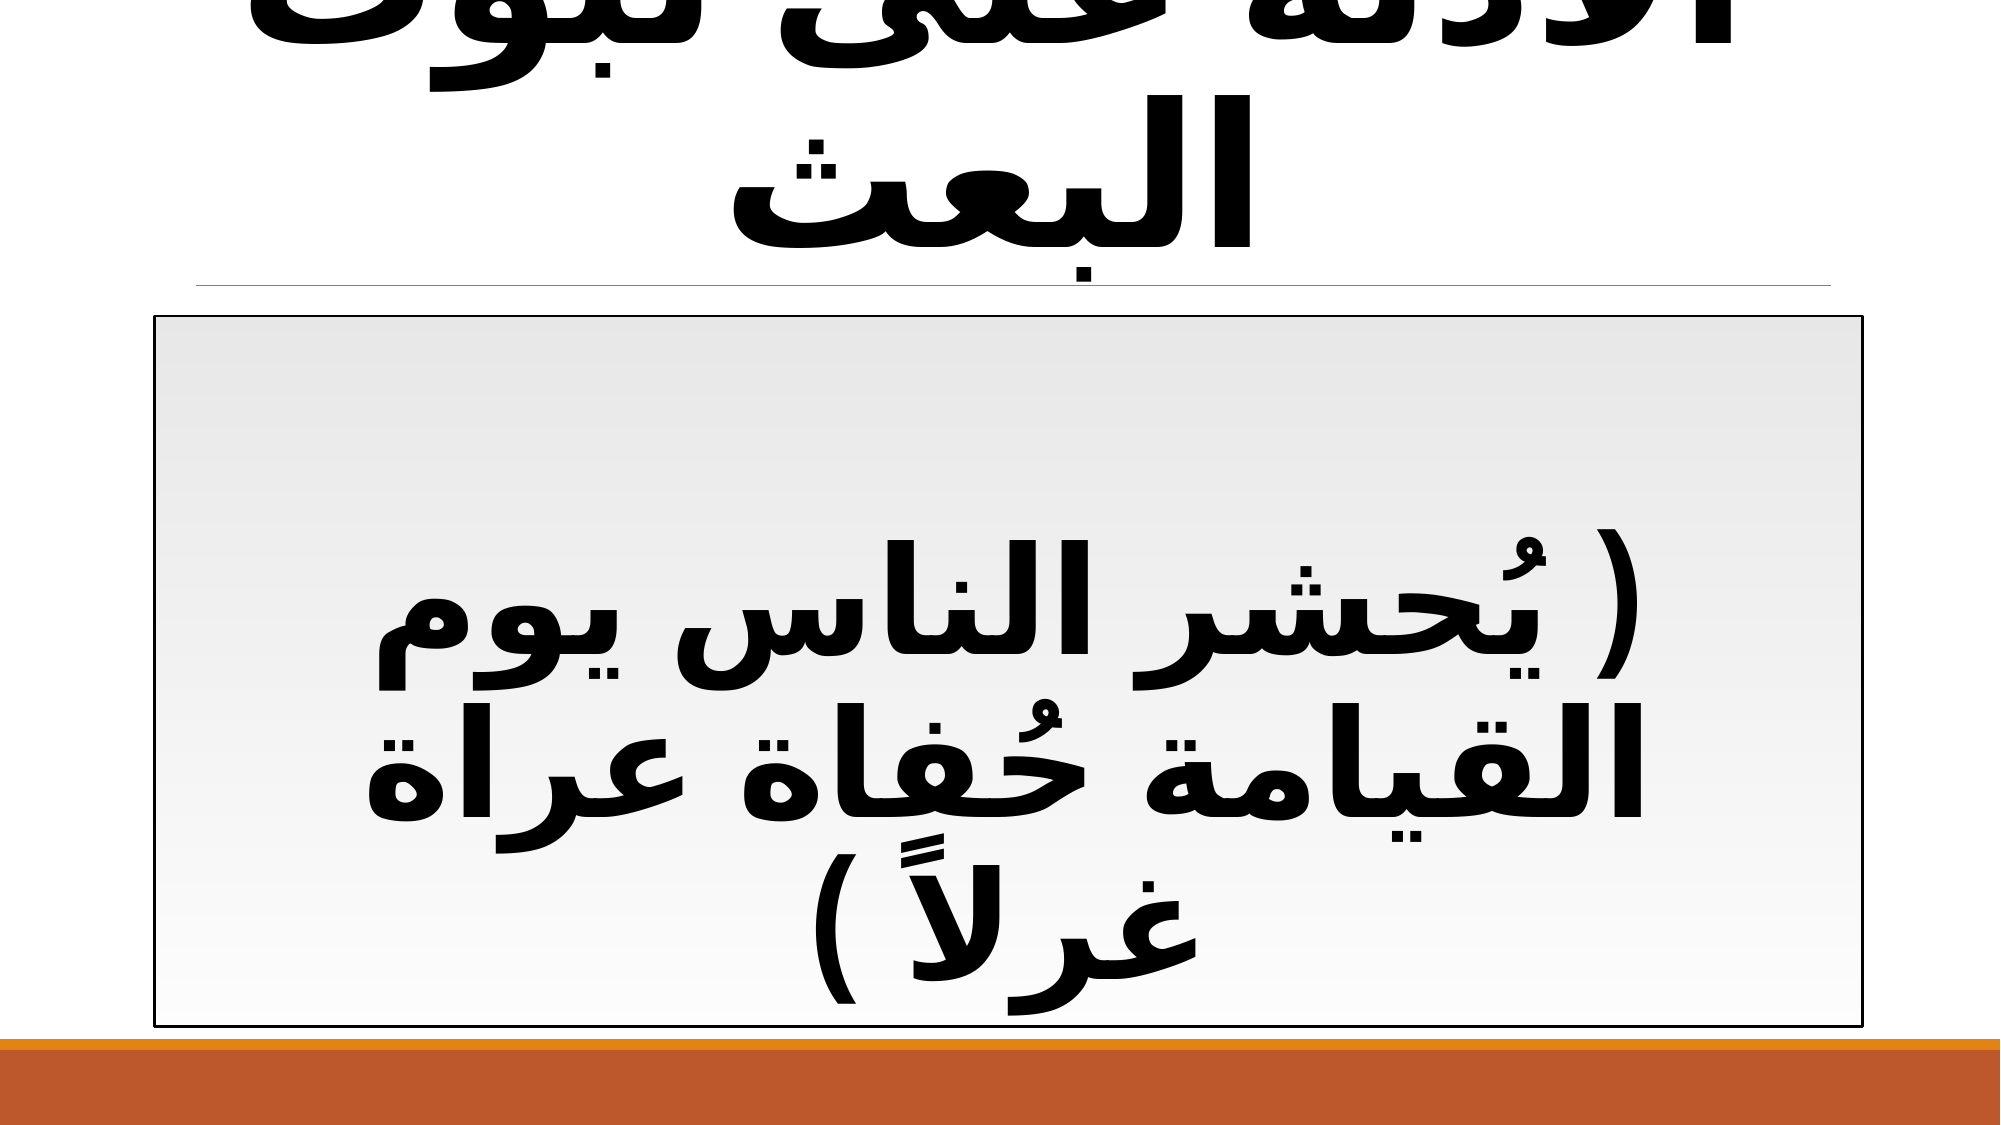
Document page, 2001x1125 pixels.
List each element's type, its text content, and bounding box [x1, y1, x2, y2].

title الأدلة على ثبوت البعث [46, 44, 1942, 296]
list ( يُحشر الناس يوم القيامة حُفاة عراة غرلاً ) [153, 315, 1864, 1028]
